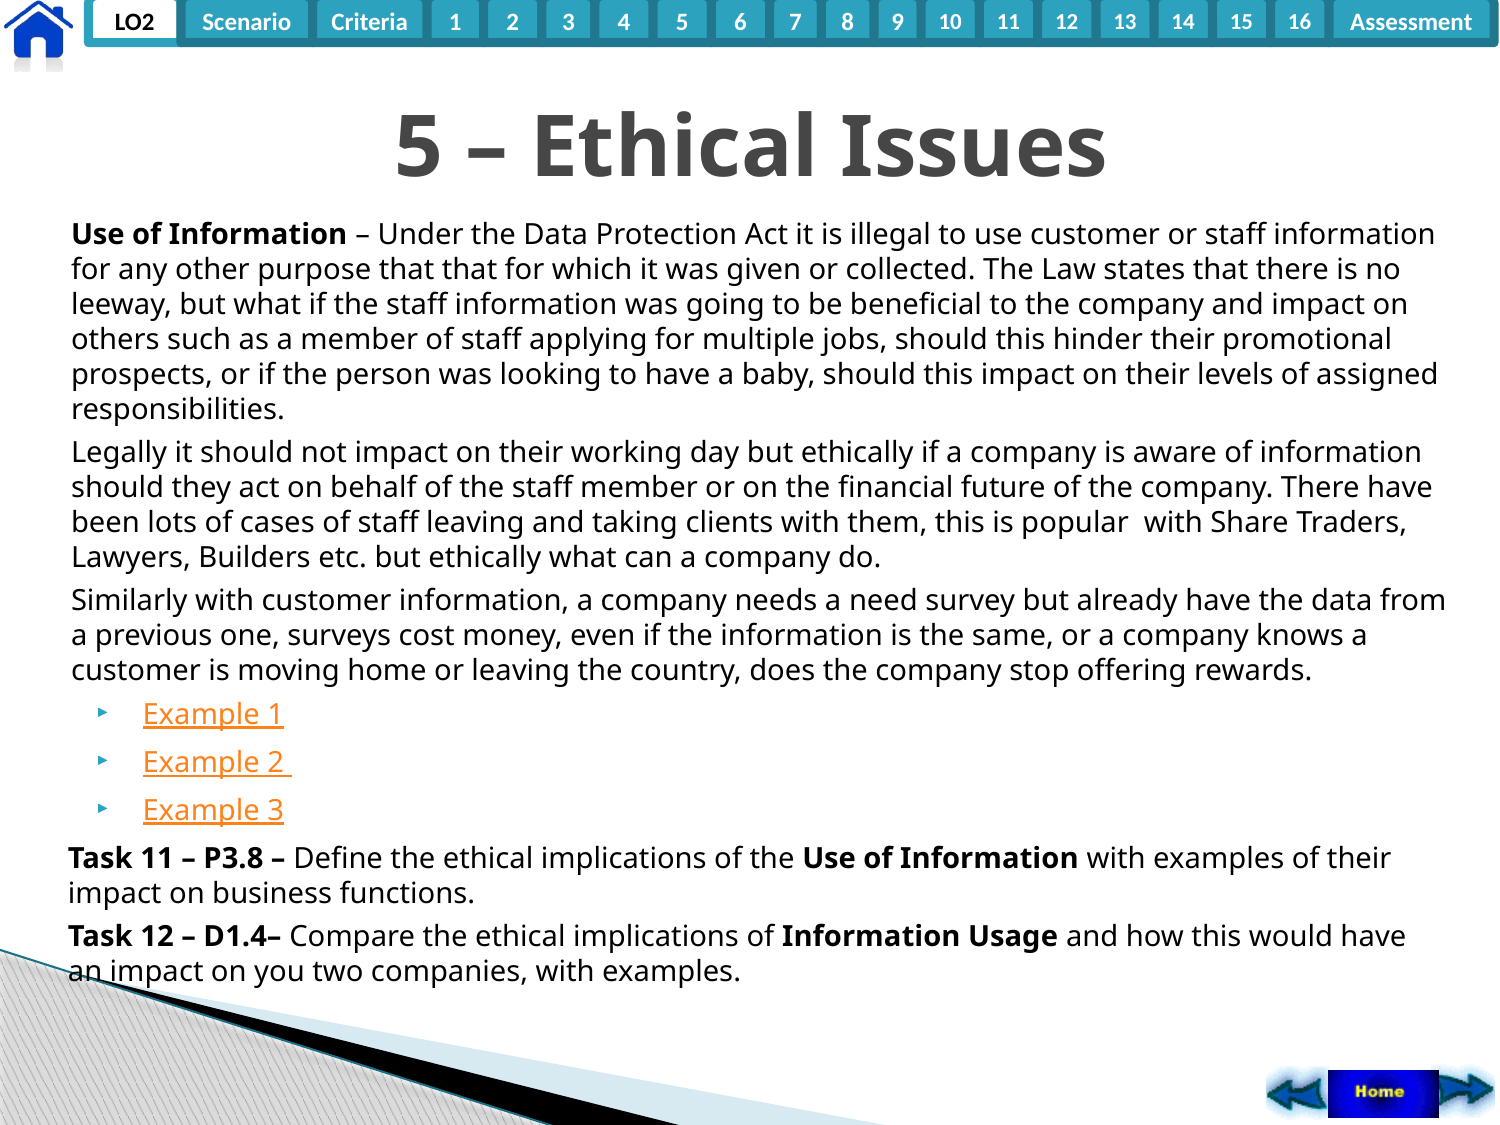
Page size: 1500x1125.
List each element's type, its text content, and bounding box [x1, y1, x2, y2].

picture [1266, 1055, 1495, 1125]
list Use of Information – Under the Data Protection Act it is illegal to use customer or staff information for any other purpose that that for which it was given or collected. The Law states that there is no leeway, but what if the staff information was going to be beneficial to the company and impact on others such as a member of staff applying for multiple jobs, should this hinder their promotional prospects, or if the person was looking to have a baby, should this impact on their levels of assigned responsibilities. Legally it should not impact on their working day but ethically if a company is aware of information should they act on behalf of the staff member or on the financial future of the company. There have been lots of cases of staff leaving and taking clients with them, this is popular with Share Traders, Lawyers, Builders etc. but ethically what can a company do. Similarly with customer information, a company needs a need survey but already have the data from a previous one, surveys cost money, even if the information is the same, or a company knows a customer is moving home or leaving the country, does the company stop offering rewards. Example 1 Example 2 Example 3 Task 11 – P3.8 – Define the ethical implications of the Use of Information with examples of their impact on business functions. Task 12 – D1.4– Compare the ethical implications of Information Usage and how this would have an impact on you two companies, with examples. [38, 208, 1463, 1056]
title 5 – Ethical Issues [76, 78, 1427, 194]
picture [0, 0, 77, 91]
